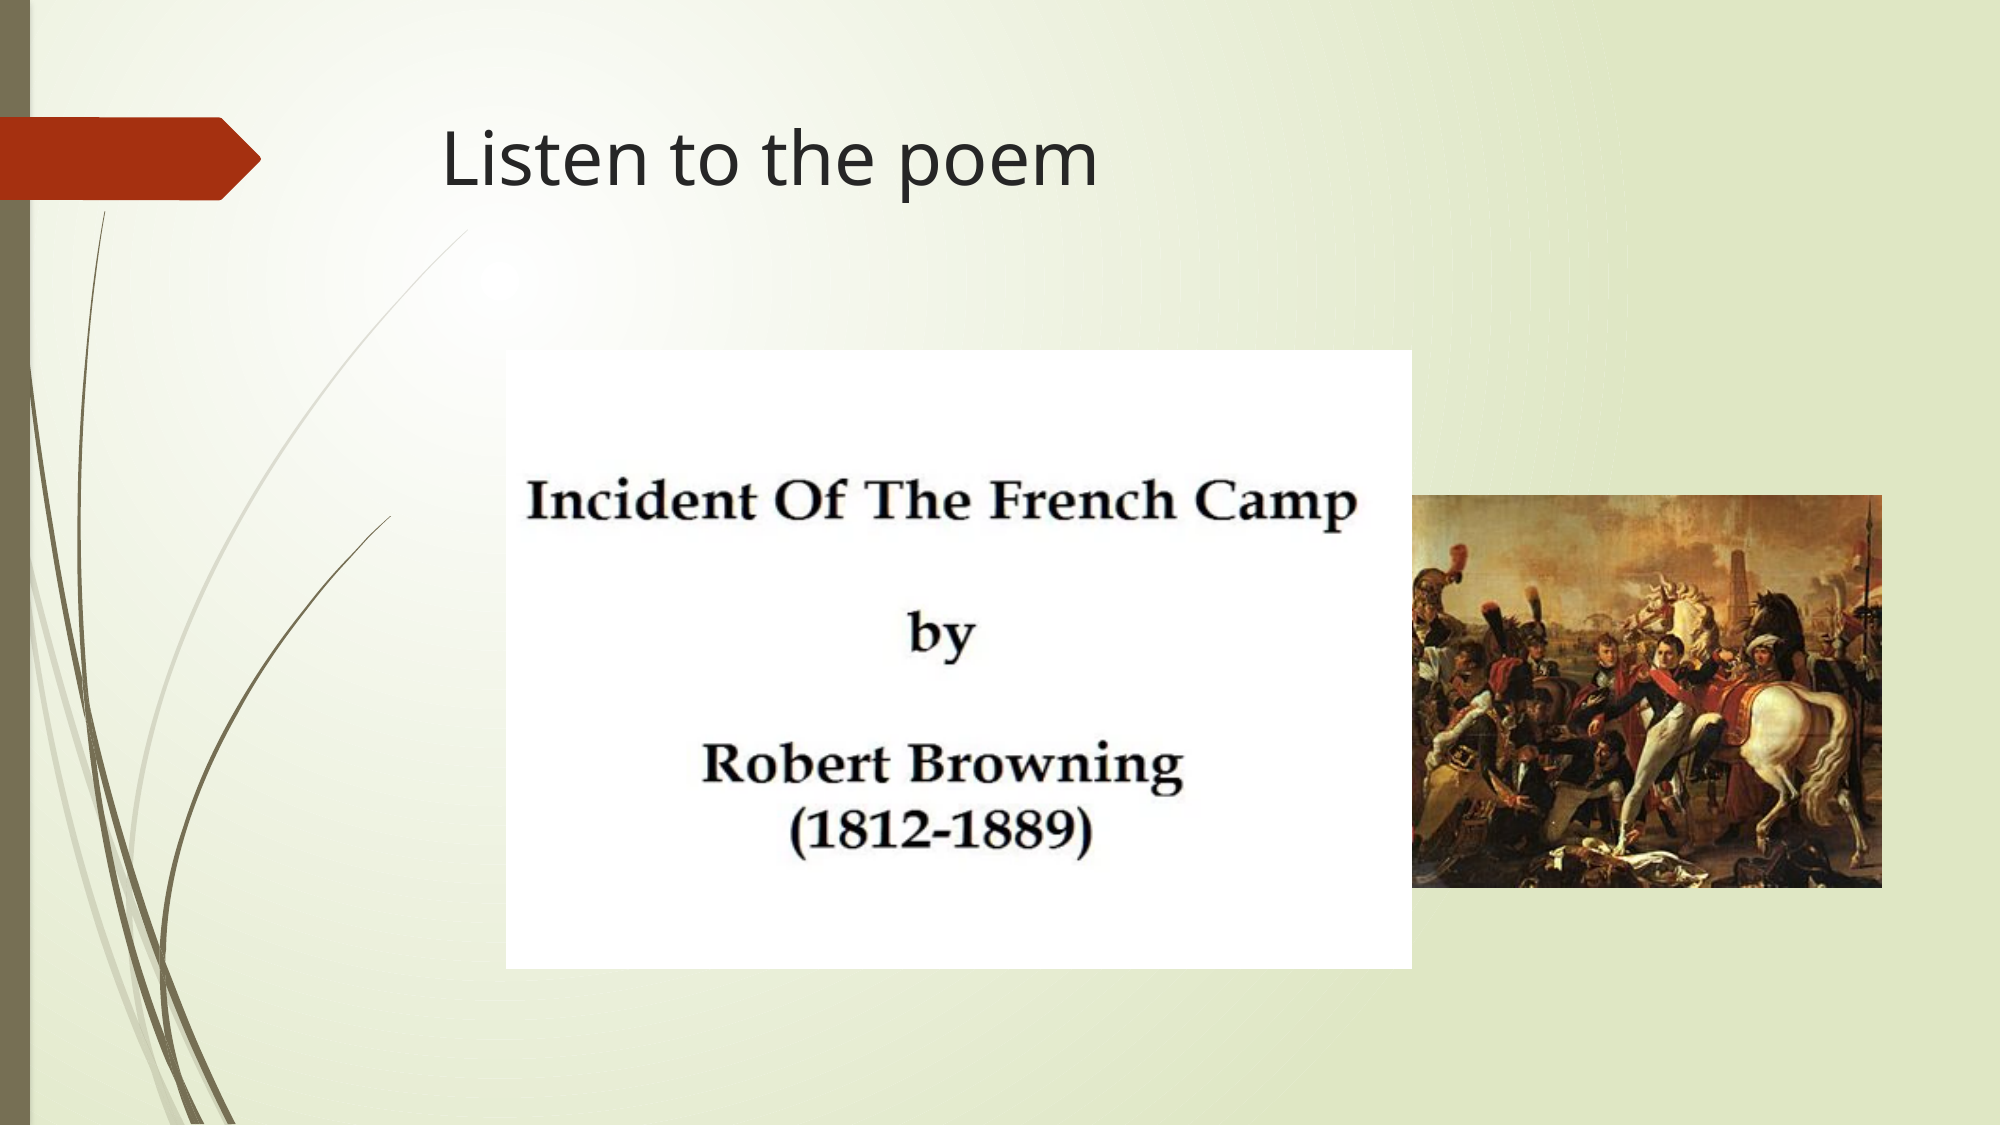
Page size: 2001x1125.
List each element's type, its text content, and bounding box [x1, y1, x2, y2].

title Listen to the poem [425, 102, 1888, 313]
picture [1411, 495, 1882, 888]
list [505, 349, 1413, 971]
